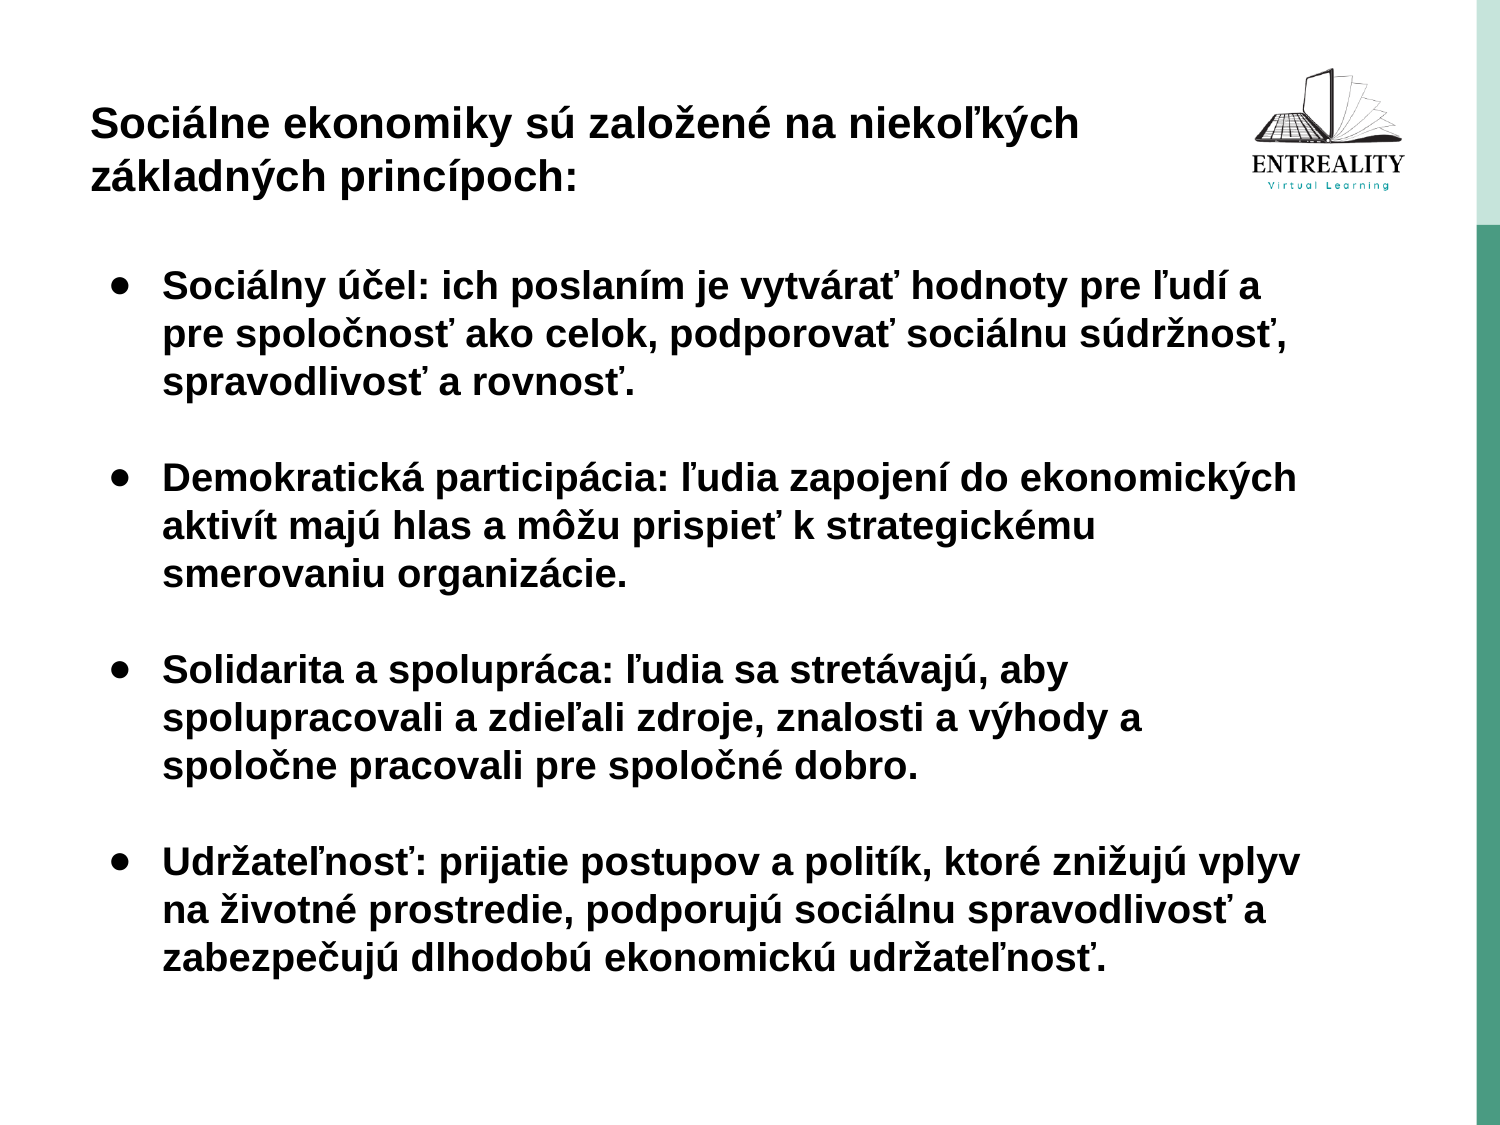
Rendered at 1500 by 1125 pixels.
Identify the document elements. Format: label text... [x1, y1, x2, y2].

list Sociálne ekonomiky sú založené na niekoľkých základných princípoch: Sociálny účel: ich poslaním je vytvárať hodnoty pre ľudí a pre spoločnosť ako celok, podporovať sociálnu súdržnosť, spravodlivosť a rovnosť. Demokratická participácia: ľudia zapojení do ekonomických aktivít majú hlas a môžu prispieť k strategickému smerovaniu organizácie. Solidarita a spolupráca: ľudia sa stretávajú, aby spolupracovali a zdieľali zdroje, znalosti a výhody a spoločne pracovali pre spoločné dobro. Udržateľnosť: prijatie postupov a politík, ktoré znižujú vplyv na životné prostredie, podporujú sociálnu spravodlivosť a zabezpečujú dlhodobú ekonomickú udržateľnosť. [75, 86, 1325, 1005]
picture [1198, 0, 1458, 259]
